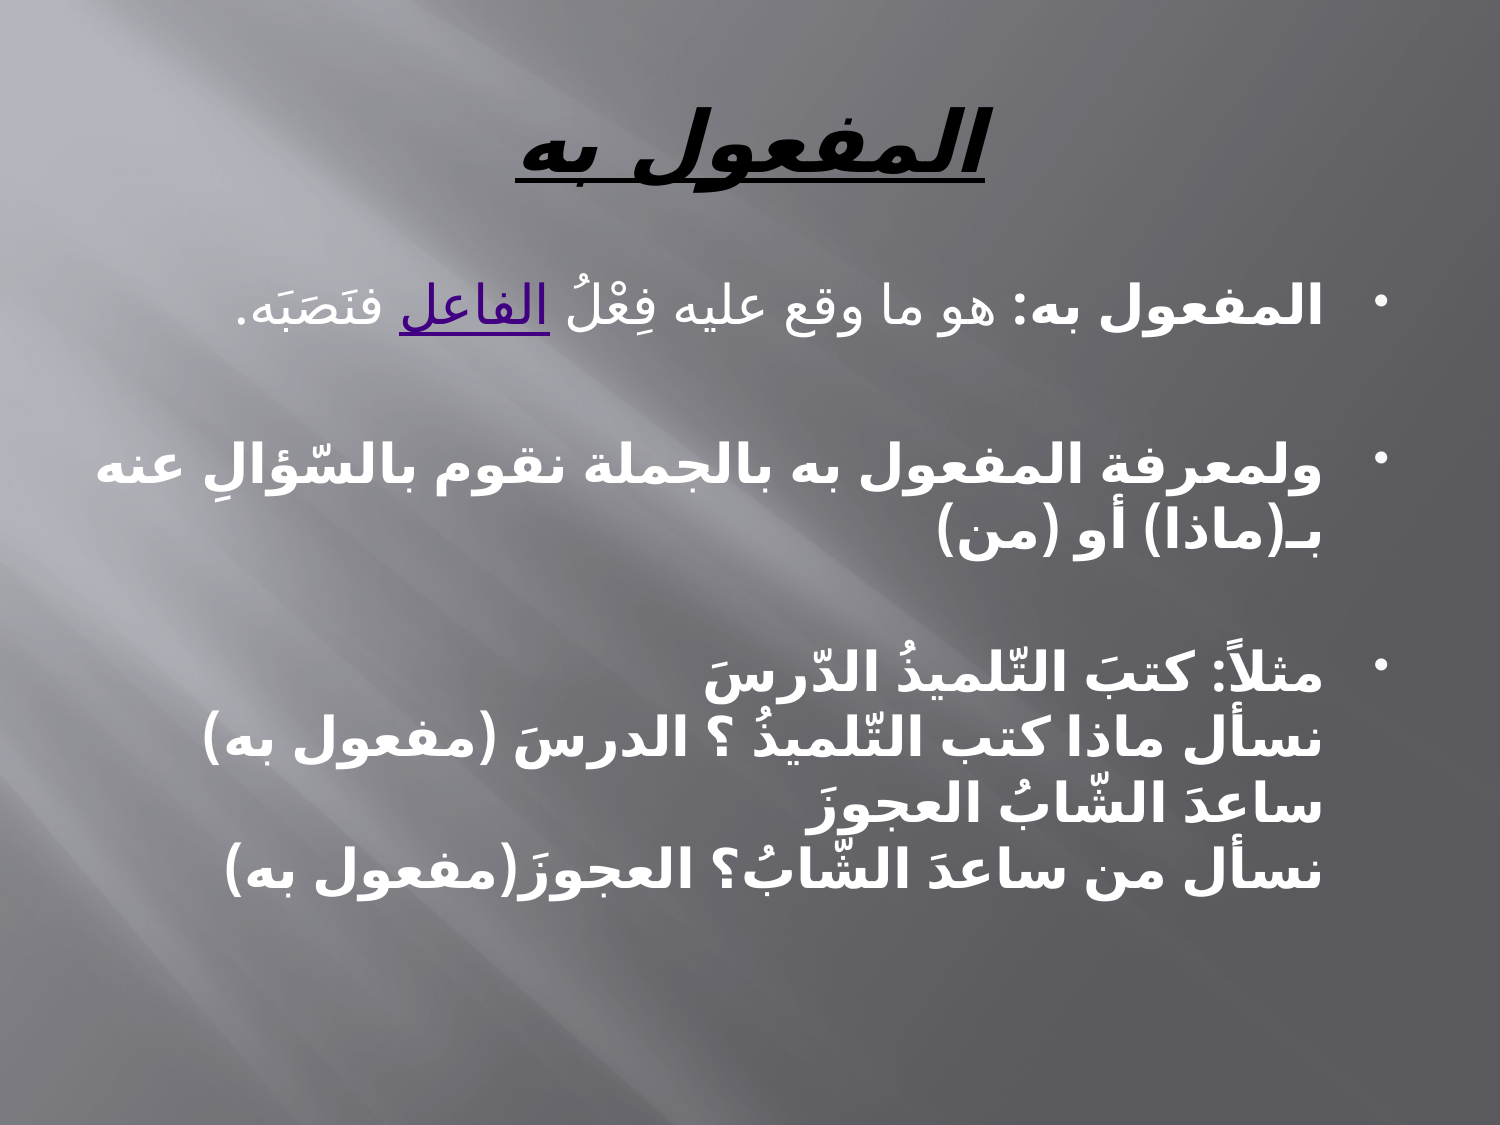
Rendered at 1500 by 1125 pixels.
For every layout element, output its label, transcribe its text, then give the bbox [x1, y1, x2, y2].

list المفعول به: هو ما وقع عليه فِعْلُ الفاعل فنَصَبَه. ولمعرفة المفعول به بالجملة نقوم بالسّؤالِ عنه بـ(ماذا) أو (من) مثلاً: كتبَ التّلميذُ الدّرسَ نسأل ماذا كتب التّلميذُ ؟ الدرسَ (مفعول به) ساعدَ الشّابُ العجوزَ نسأل من ساعدَ الشّابُ؟ العجوزَ(مفعول به) [75, 262, 1425, 1035]
title المفعول به [75, 45, 1425, 233]
